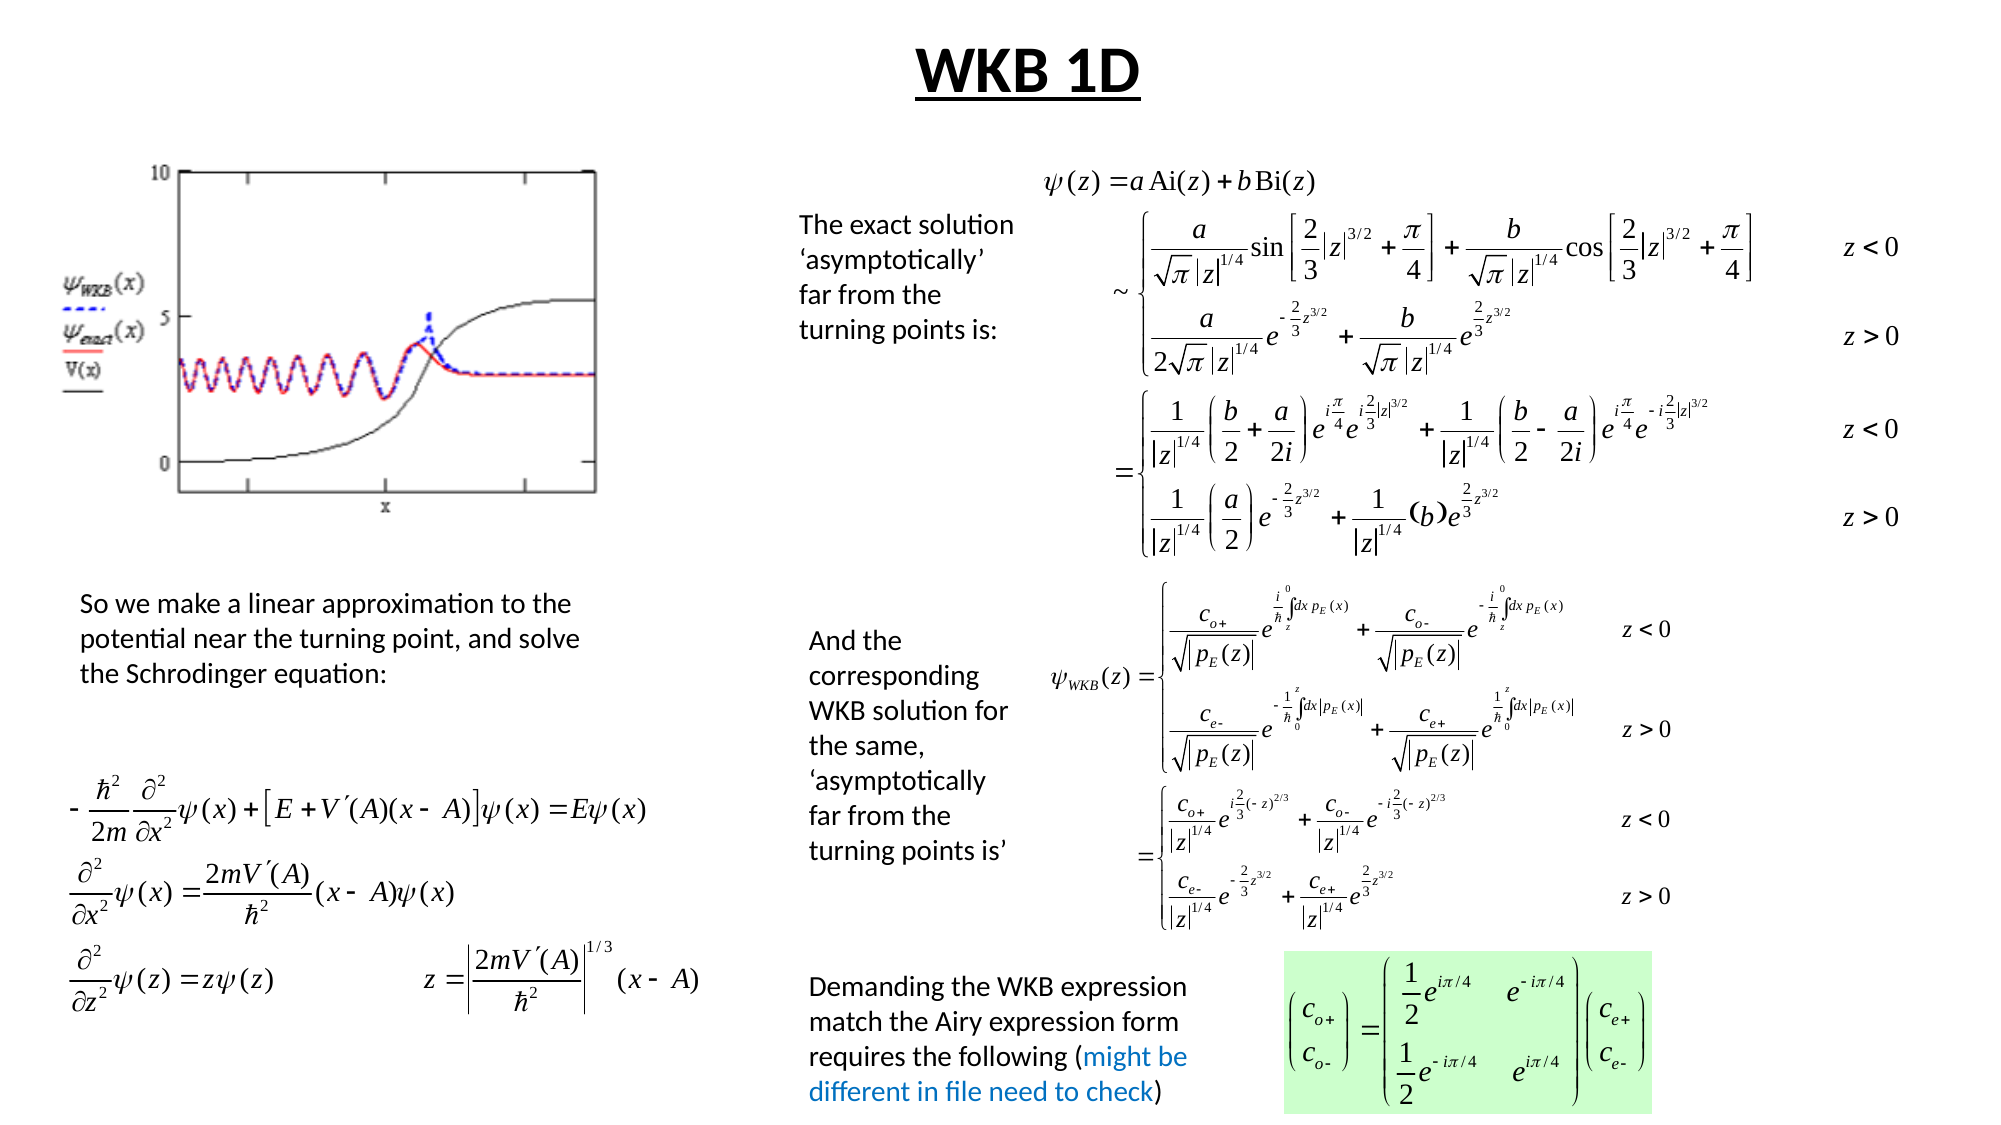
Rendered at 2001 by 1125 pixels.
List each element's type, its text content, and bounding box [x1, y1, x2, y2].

text_box The exact solution ‘asymptotically’ far from the turning points is: [784, 197, 1030, 353]
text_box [1041, 165, 1903, 563]
text_box So we make a linear approximation to the potential near the turning point, and solve the Schrodinger equation: [64, 577, 611, 697]
text_box Demanding the WKB expression match the Airy expression form requires the following (might be different in file need to check) [793, 959, 1248, 1115]
text_box WKB 1D [900, 18, 1179, 114]
text_box And the corresponding WKB solution for the same, ‘asymptotically far from the turning points is’ [793, 613, 1040, 874]
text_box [1048, 577, 1677, 936]
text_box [64, 767, 705, 1021]
picture [41, 136, 635, 535]
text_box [1283, 950, 1653, 1114]
